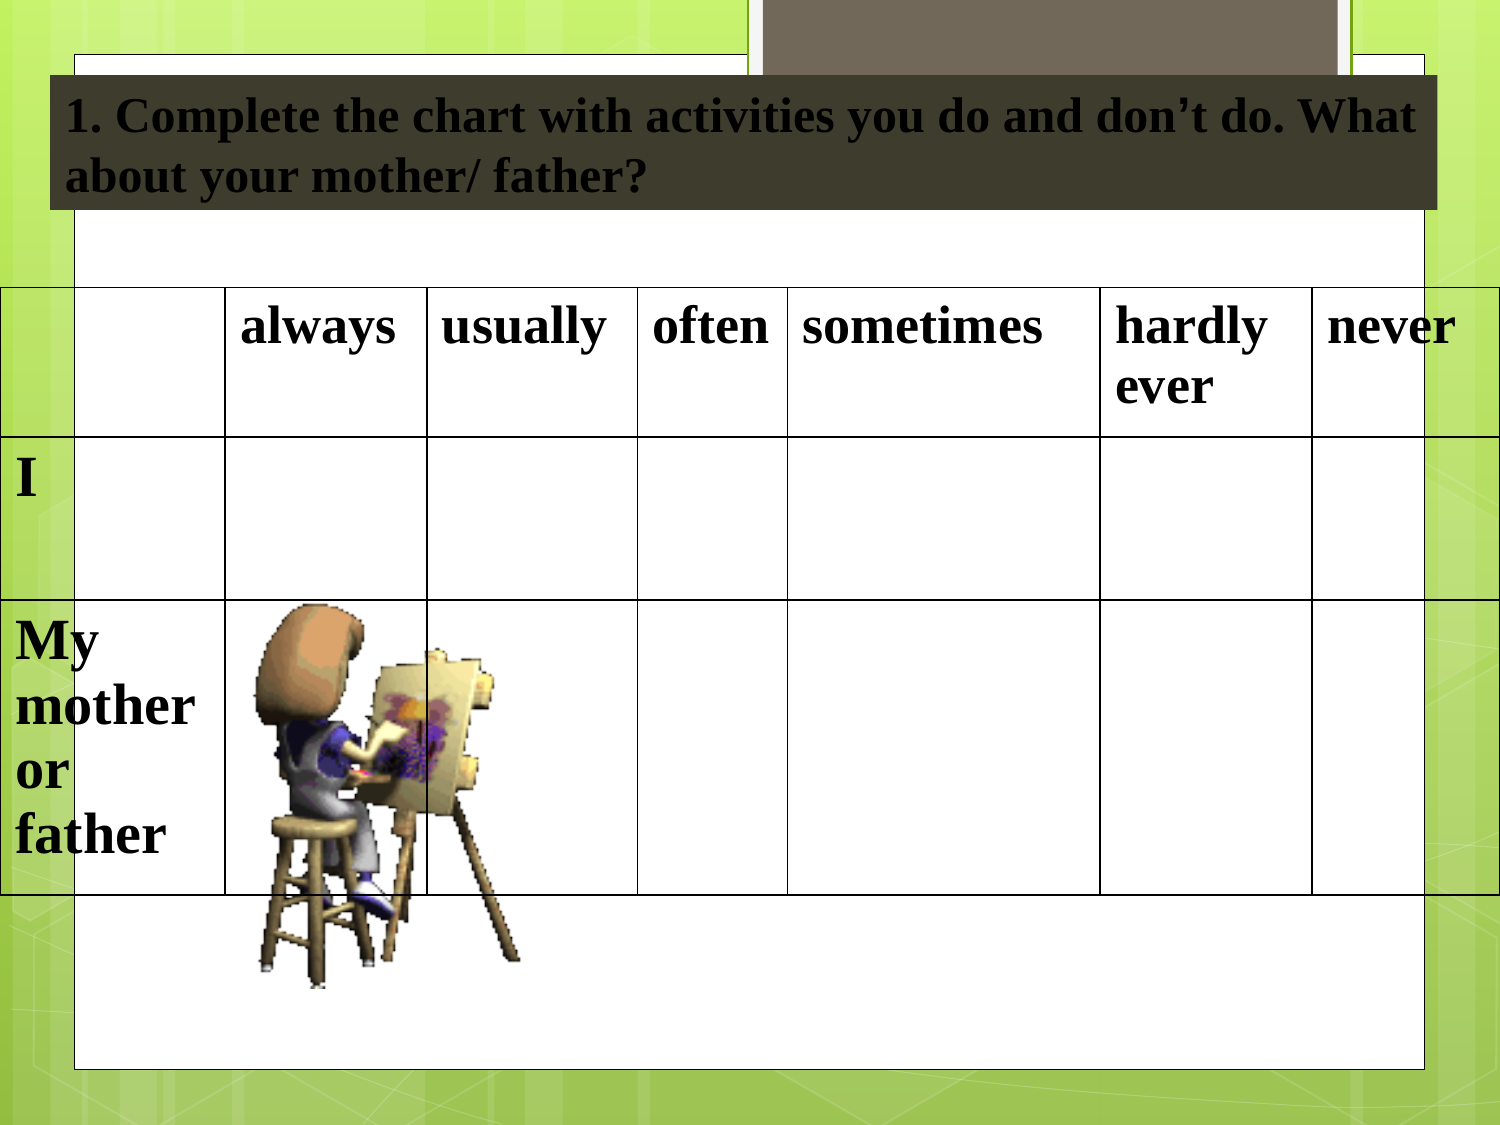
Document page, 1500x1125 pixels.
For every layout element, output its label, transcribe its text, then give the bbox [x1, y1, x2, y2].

table_cell I [1, 438, 224, 599]
table_cell [1313, 438, 1499, 599]
picture [212, 599, 550, 989]
table_cell [226, 438, 426, 597]
table_header [1, 288, 224, 436]
table_cell [638, 438, 787, 599]
table_cell [1101, 438, 1311, 599]
text_box 1. Complete the chart with activities you do and don’t do. What about your mother/ father? [50, 75, 1438, 210]
table_cell [1313, 601, 1499, 894]
table_header usually [428, 288, 637, 436]
table_header hardly ever [1101, 288, 1311, 436]
table_cell [788, 601, 1099, 894]
table_header often [638, 288, 787, 436]
table_cell [788, 438, 1099, 599]
table_cell [553, 601, 637, 894]
table_cell [1101, 601, 1311, 894]
table_header sometimes [788, 288, 1099, 436]
table_header always [226, 288, 426, 436]
table_cell [638, 601, 787, 894]
table_header never [1313, 288, 1499, 436]
table_cell [428, 438, 637, 599]
table_cell My mother or father [1, 601, 209, 894]
